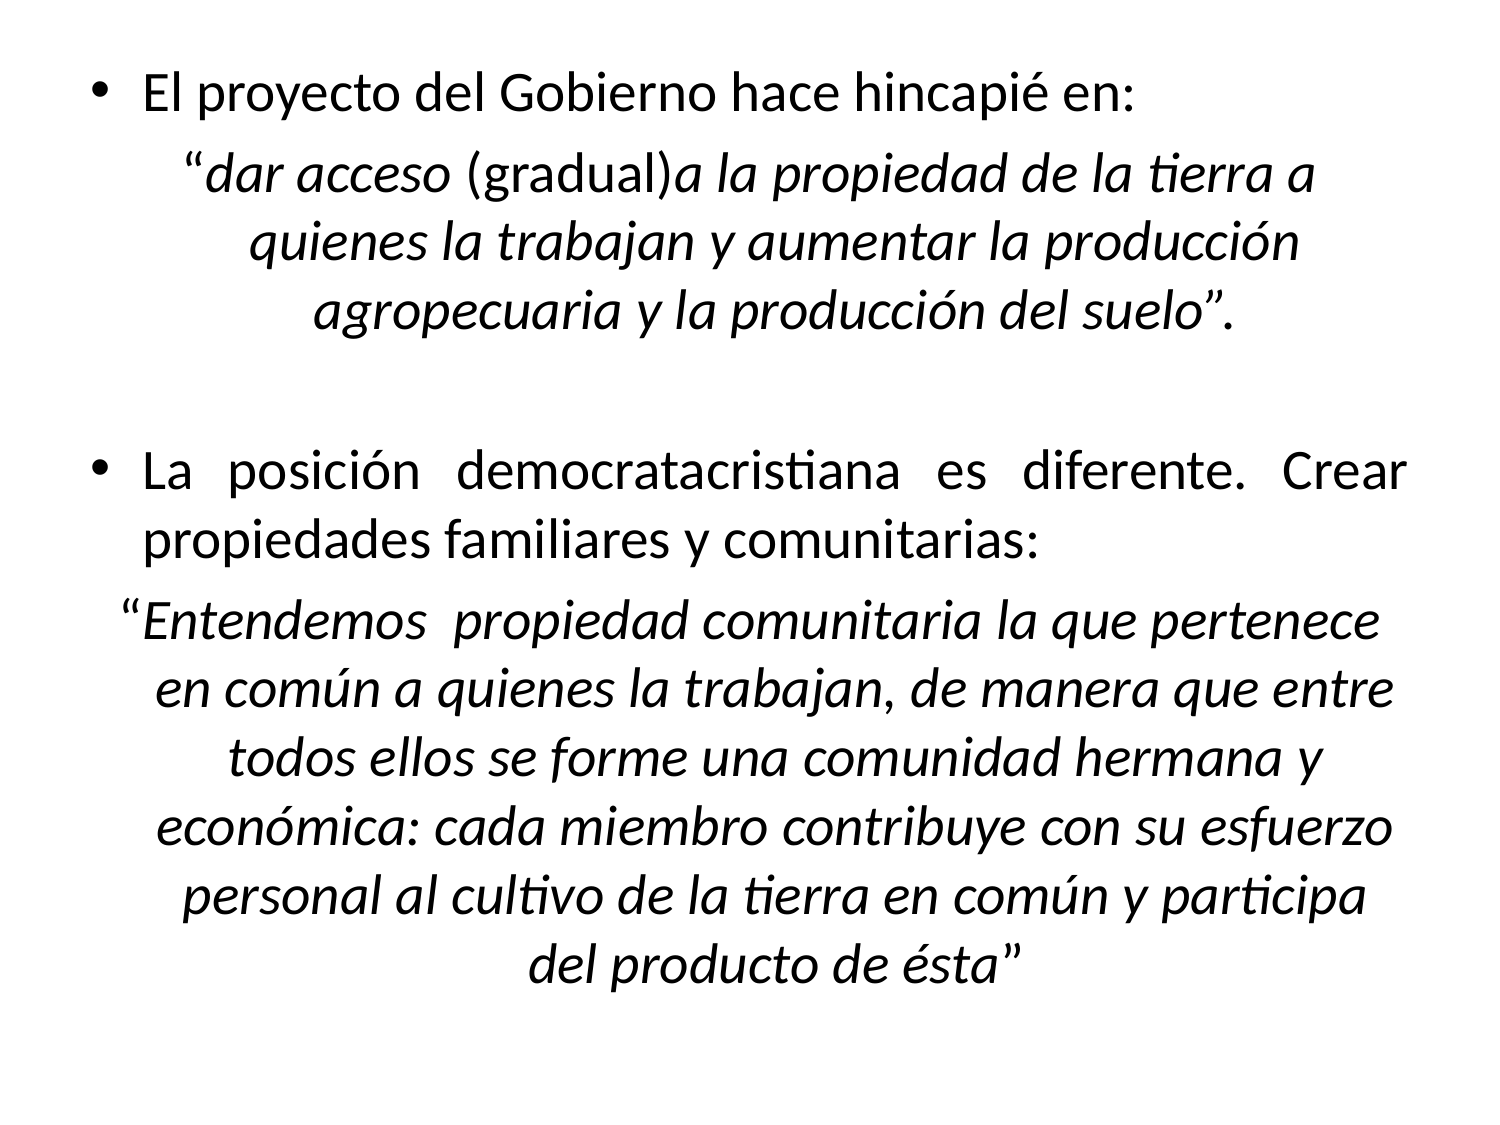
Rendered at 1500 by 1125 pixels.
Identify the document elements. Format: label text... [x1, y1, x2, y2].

list El proyecto del Gobierno hace hincapié en: “dar acceso (gradual)a la propiedad de la tierra a quienes la trabajan y aumentar la producción agropecuaria y la producción del suelo”. La posición democratacristiana es diferente. Crear propiedades familiares y comunitarias: “Entendemos propiedad comunitaria la que pertenece en común a quienes la trabajan, de manera que entre todos ellos se forme una comunidad hermana y económica: cada miembro contribuye con su esfuerzo personal al cultivo de la tierra en común y participa del producto de ésta” [75, 46, 1425, 1005]
